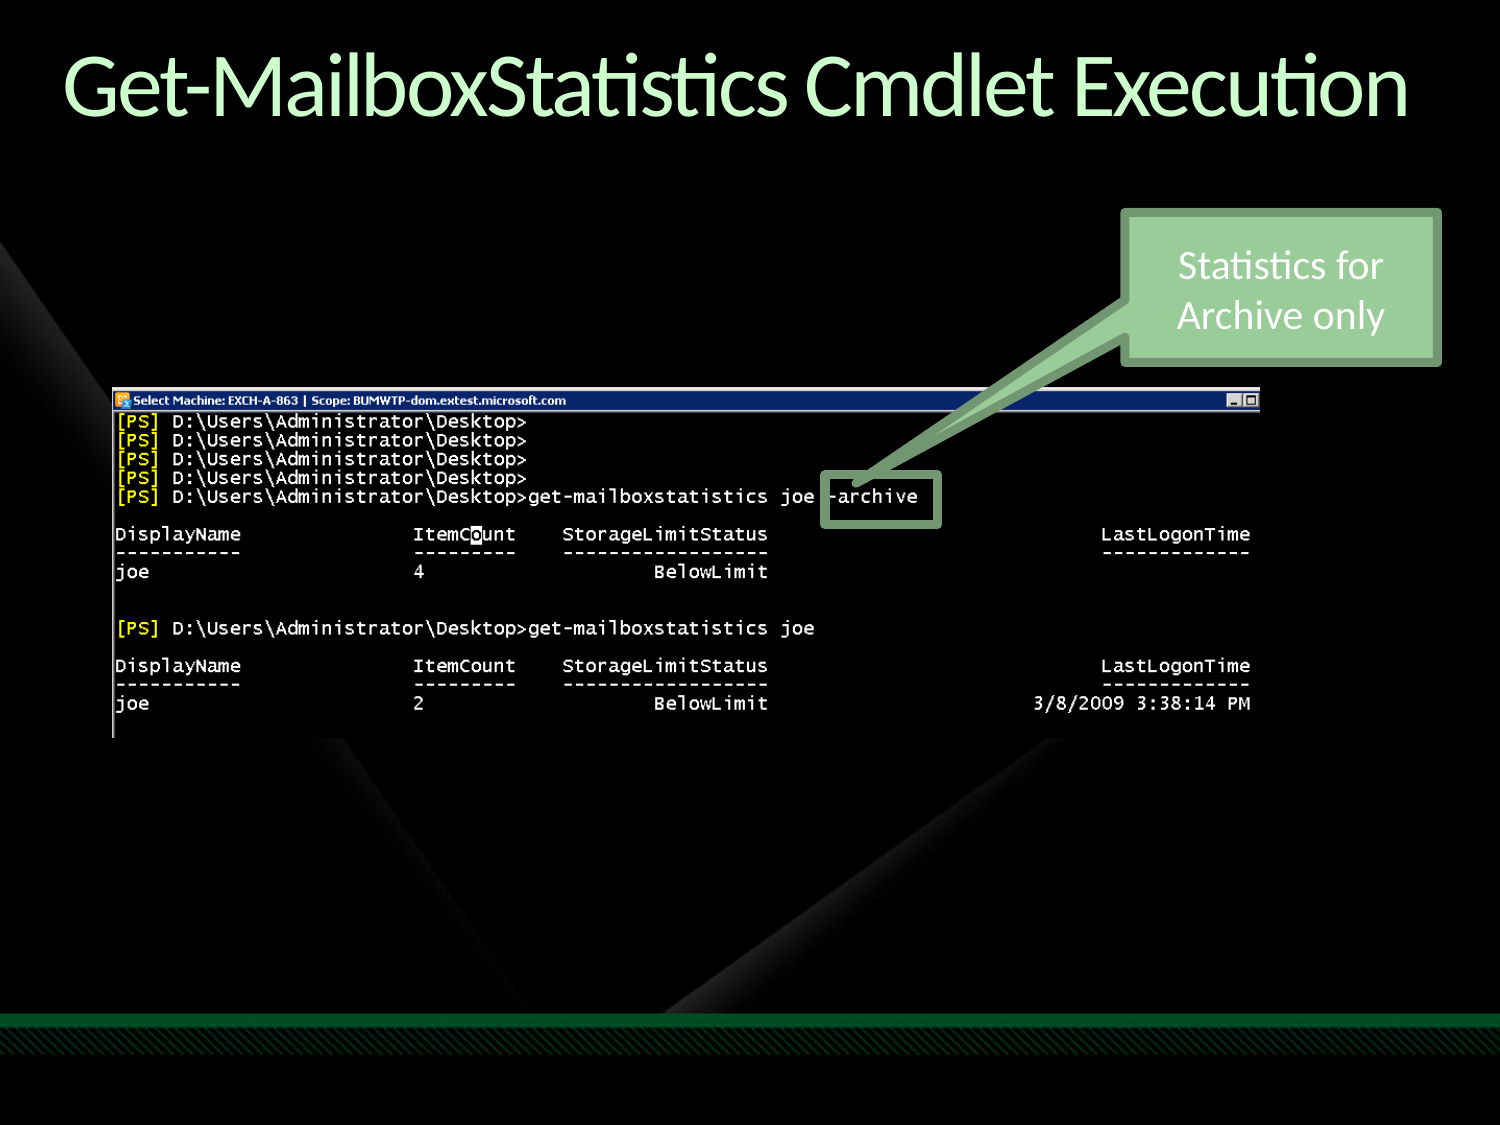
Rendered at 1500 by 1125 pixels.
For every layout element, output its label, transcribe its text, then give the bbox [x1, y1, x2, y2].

title Get-MailboxStatistics Cmdlet Execution [62, 37, 1438, 138]
text_box Statistics for Archive only [989, 207, 1442, 387]
picture [0, 0, 1500, 1125]
